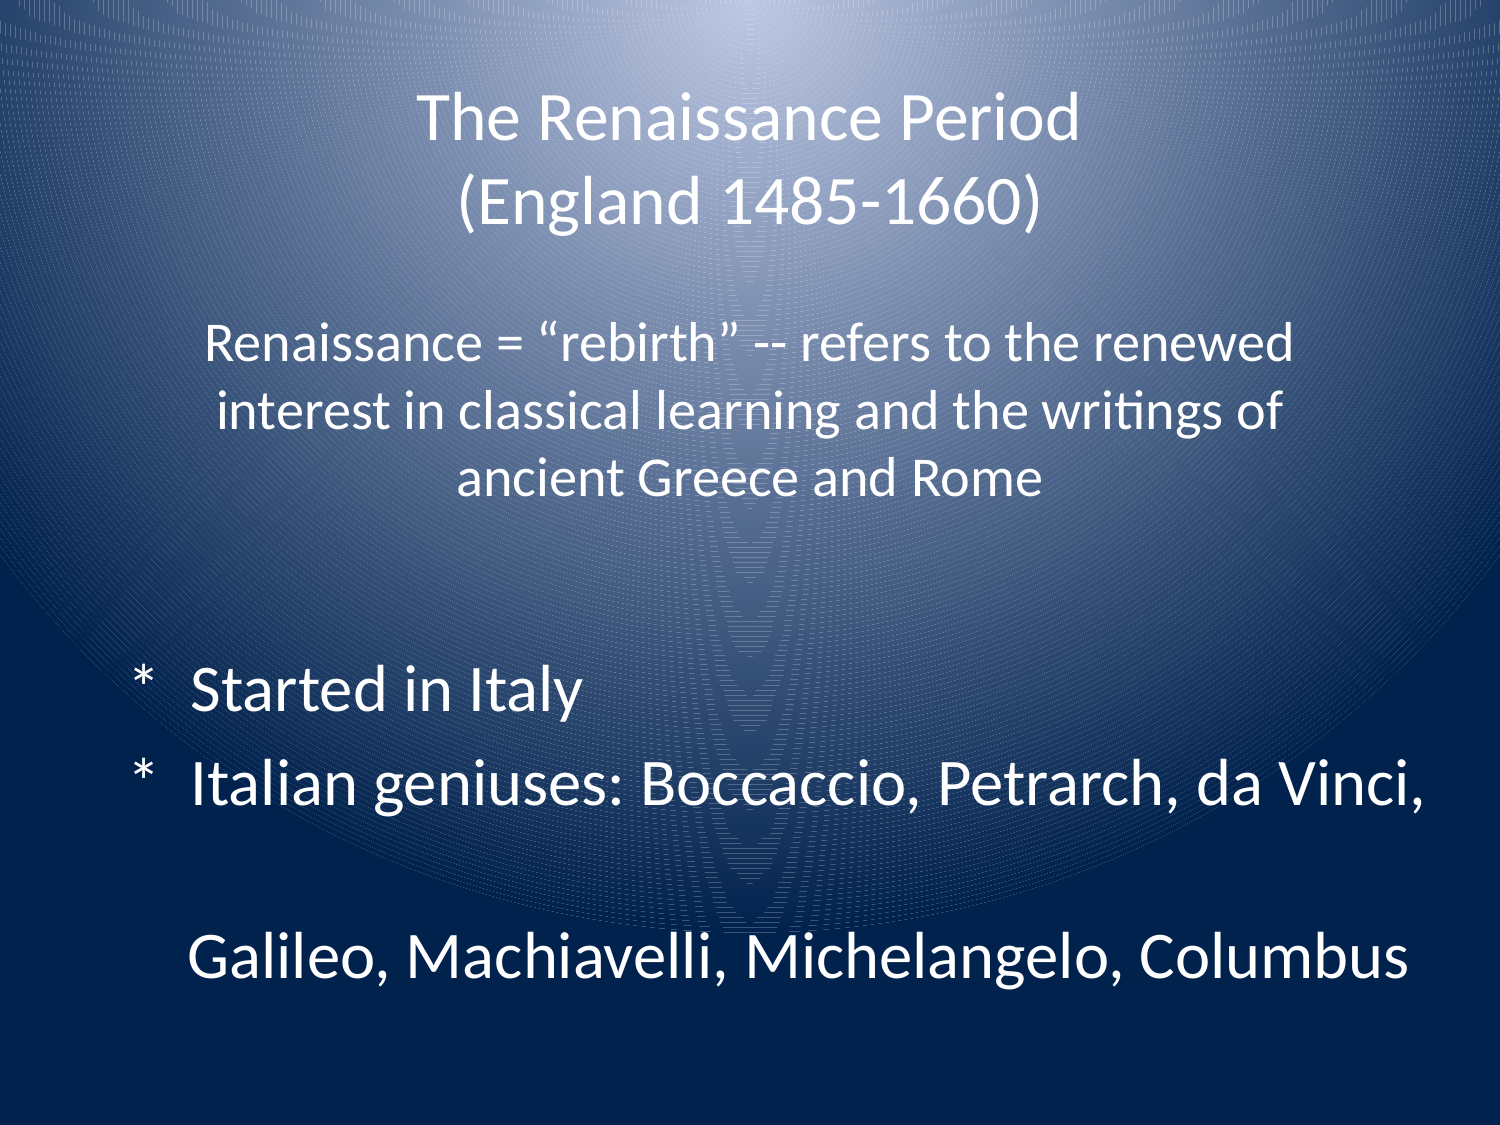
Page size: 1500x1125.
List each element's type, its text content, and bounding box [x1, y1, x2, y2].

title The Renaissance Period (England 1485-1660) Renaissance = “rebirth” -- refers to the renewed interest in classical learning and the writings of ancient Greece and Rome [112, 62, 1388, 600]
subtitle * Started in Italy * Italian geniuses: Boccaccio, Petrarch, da Vinci, Galileo, Machiavelli, Michelangelo, Columbus [112, 637, 1463, 1050]
